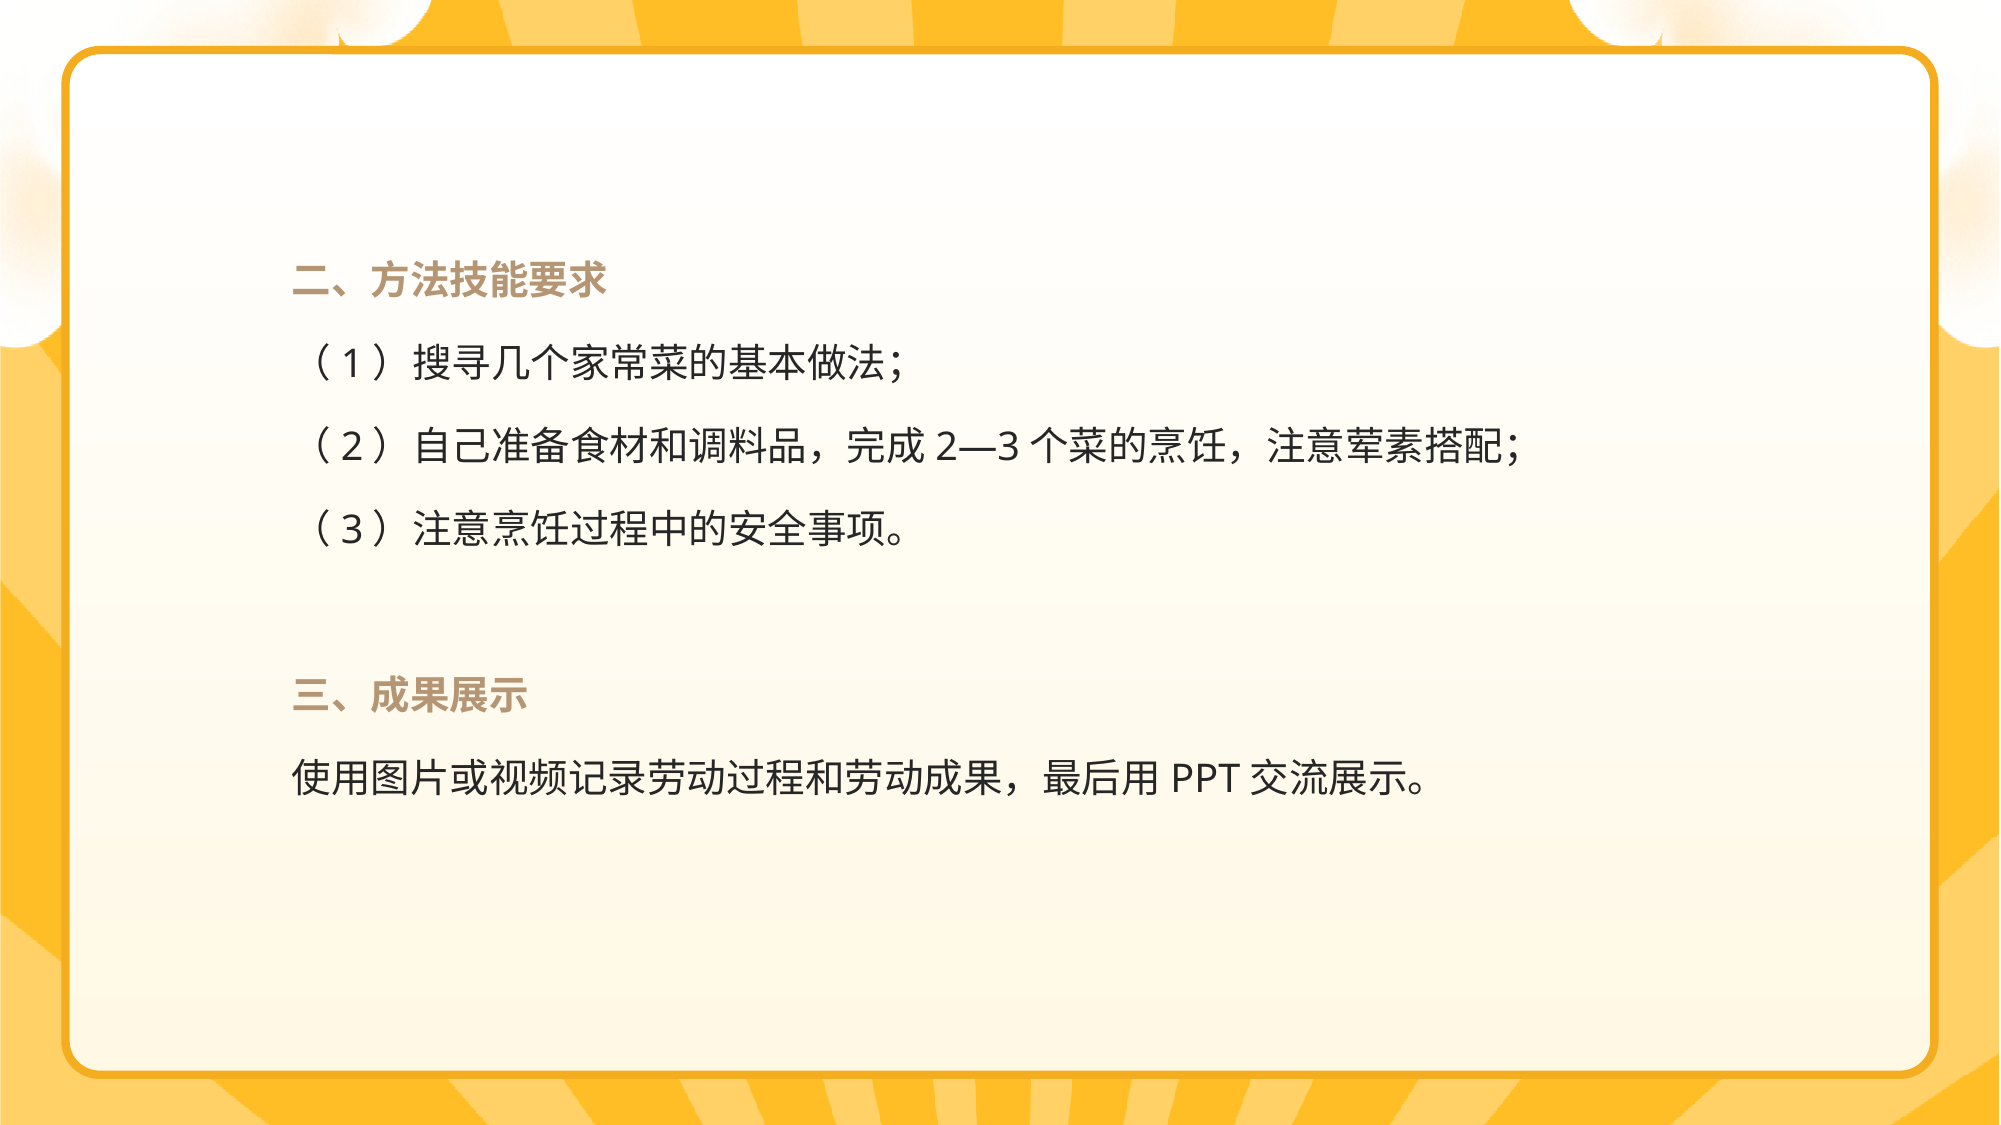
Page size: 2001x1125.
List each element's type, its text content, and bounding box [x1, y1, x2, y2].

picture [0, 0, 2000, 1125]
text_box 二、方法技能要求 （1）搜寻几个家常菜的基本做法； （2）自己准备食材和调料品，完成2—3个菜的烹饪，注意荤素搭配； （3）注意烹饪过程中的安全事项。 三、成果展示 使用图片或视频记录劳动过程和劳动成果，最后用PPT交流展示。 [202, 211, 1800, 808]
